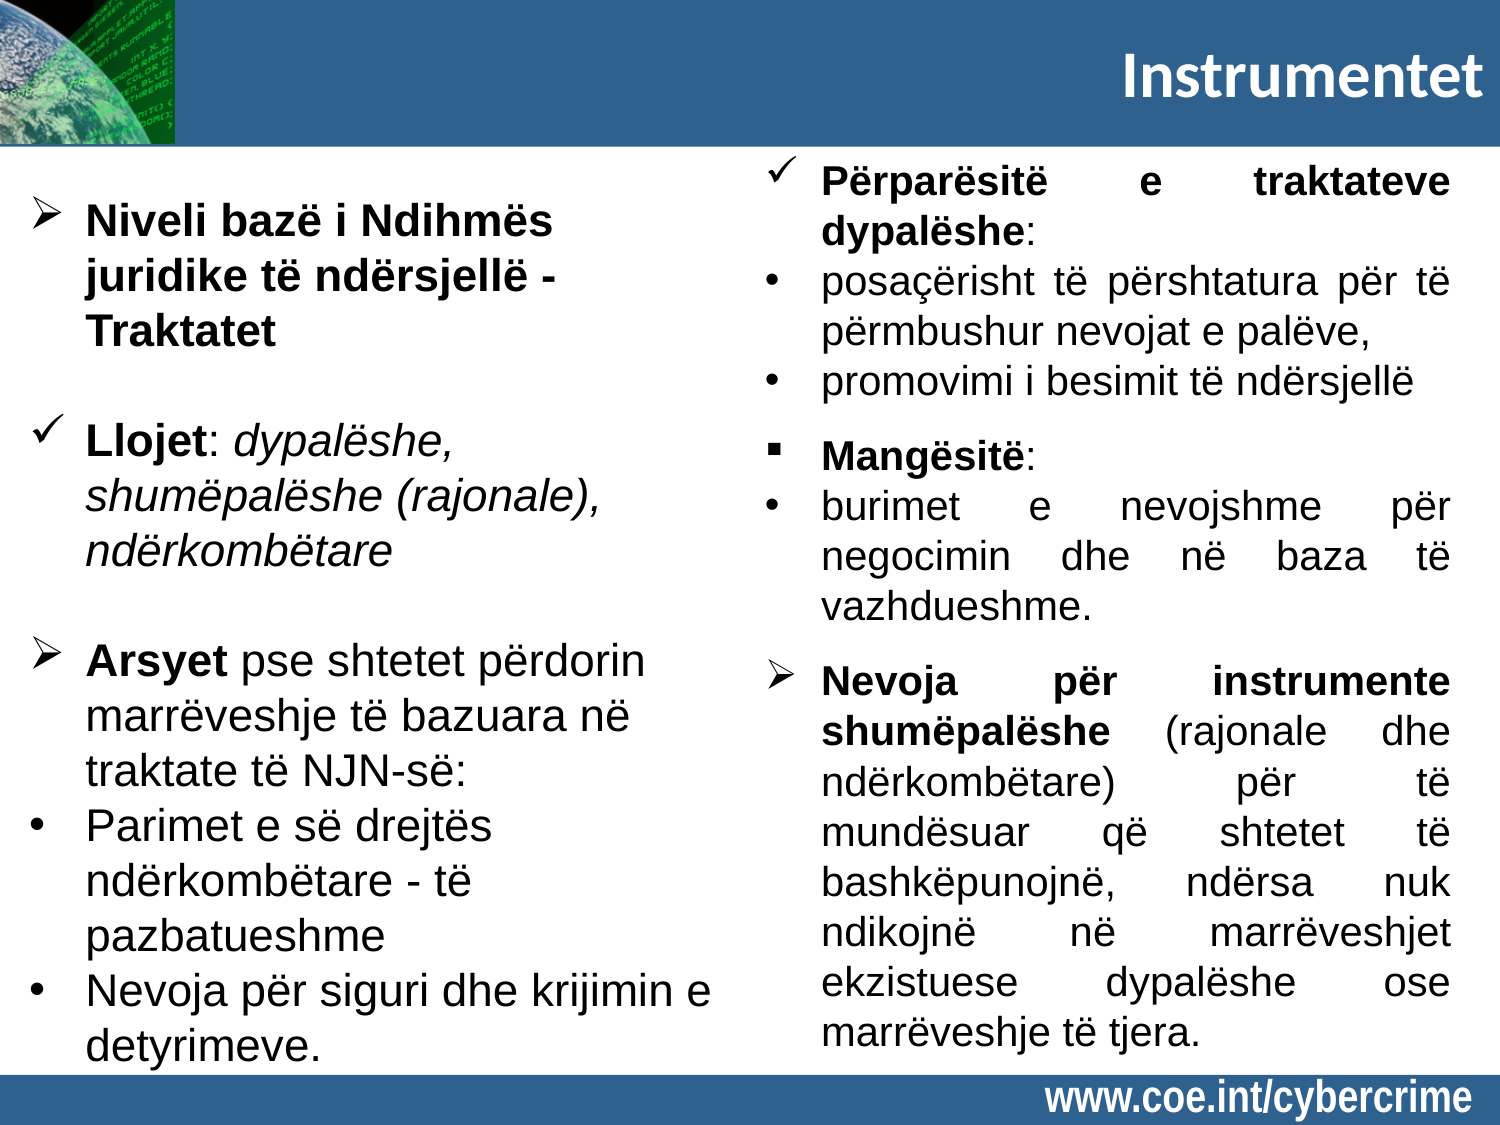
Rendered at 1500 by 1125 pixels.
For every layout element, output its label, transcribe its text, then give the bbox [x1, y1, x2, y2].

text_box Niveli bazë i Ndihmës juridike të ndërsjellë - Traktatet Llojet: dypalëshe, shumëpalëshe (rajonale), ndërkombëtare Arsyet pse shtetet përdorin marrëveshje të bazuara në traktate të NJN-së: Parimet e së drejtës ndërkombëtare - të pazbatueshme Nevoja për siguri dhe krijimin e detyrimeve. [14, 183, 731, 1079]
text_box Përparësitë e traktateve dypalëshe: posaçërisht të përshtatura për të përmbushur nevojat e palëve, promovimi i besimit të ndërsjellë Mangësitë: burimet e nevojshme për negocimin dhe në baza të vazhdueshme. Nevoja për instrumente shumëpalëshe (rajonale dhe ndërkombëtare) për të mundësuar që shtetet të bashkëpunojnë, ndërsa nuk ndikojnë në marrëveshjet ekzistuese dypalëshe ose marrëveshje të tjera. [749, 146, 1466, 1062]
text_box [0, 1073, 1030, 1125]
text_box Instrumentet [177, 0, 1500, 149]
text_box www.coe.int/cybercrime [1030, 1059, 1500, 1125]
picture [0, 0, 175, 144]
